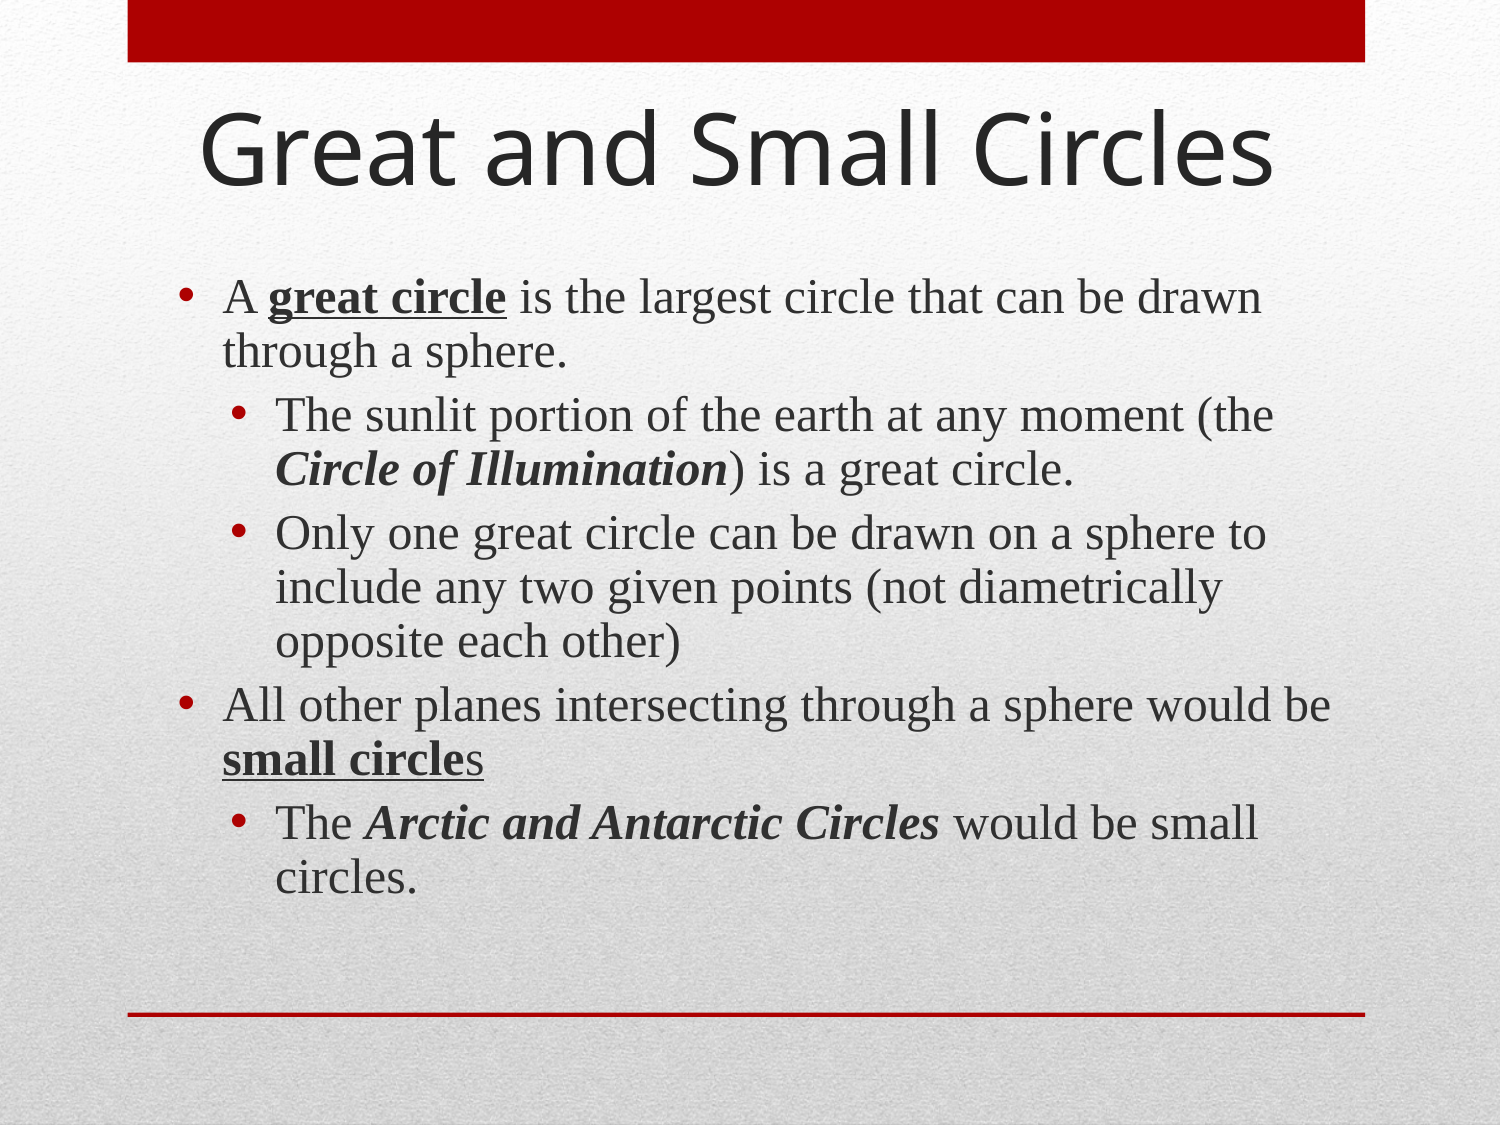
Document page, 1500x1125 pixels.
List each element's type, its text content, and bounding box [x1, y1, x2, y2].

title Great and Small Circles [174, 24, 1300, 99]
list A great circle is the largest circle that can be drawn through a sphere. The sunlit portion of the earth at any moment (the Circle of Illumination) is a great circle. Only one great circle can be drawn on a sphere to include any two given points (not diametrically opposite each other) All other planes intersecting through a sphere would be small circles The Arctic and Antarctic Circles would be small circles. [162, 99, 1350, 1075]
